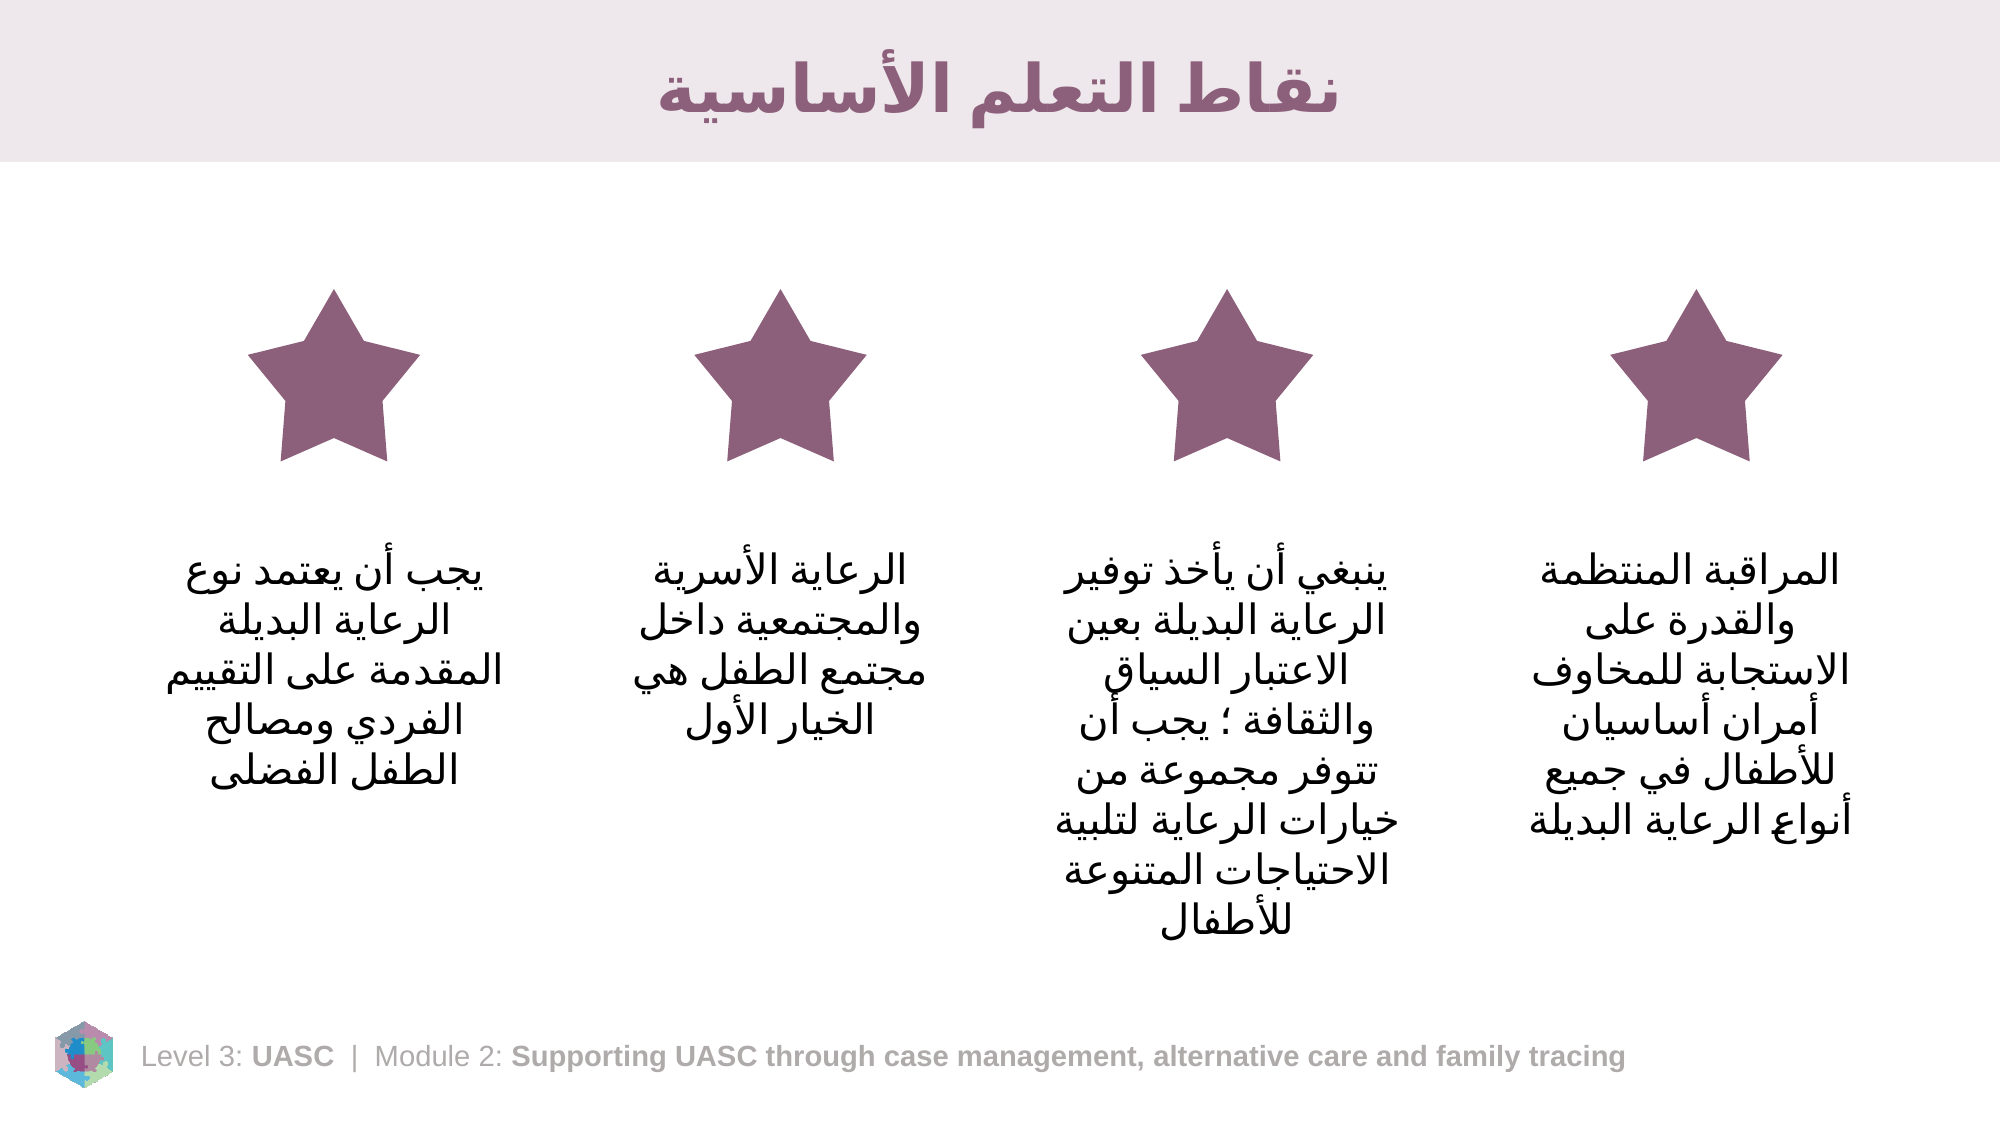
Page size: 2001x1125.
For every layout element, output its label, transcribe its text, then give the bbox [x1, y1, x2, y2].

text_box [694, 289, 867, 462]
text_box يجب أن يعتمد نوع الرعاية البديلة المقدمة على التقييم الفردي ومصالح الطفل الفضلى [132, 535, 538, 801]
text_box ينبغي أن يأخذ توفير الرعاية البديلة بعين الاعتبار السياق والثقافة ؛ يجب أن تتوفر مجموعة من خيارات الرعاية لتلبية الاحتياجات المتنوعة للأطفال [1030, 535, 1424, 951]
text_box المراقبة المنتظمة والقدرة على الاستجابة للمخاوف أمران أساسيان للأطفال في جميع أنواع الرعاية البديلة [1500, 535, 1882, 851]
text_box [1140, 289, 1314, 462]
title نقاط التعلم الأساسية [137, 19, 1863, 163]
text_box [247, 289, 421, 462]
text_box [0, 0, 2000, 162]
text_box [1610, 289, 1783, 462]
text_box الرعاية الأسرية والمجتمعية داخل مجتمع الطفل هي الخيار الأول [606, 535, 954, 751]
picture [55, 1021, 113, 1088]
